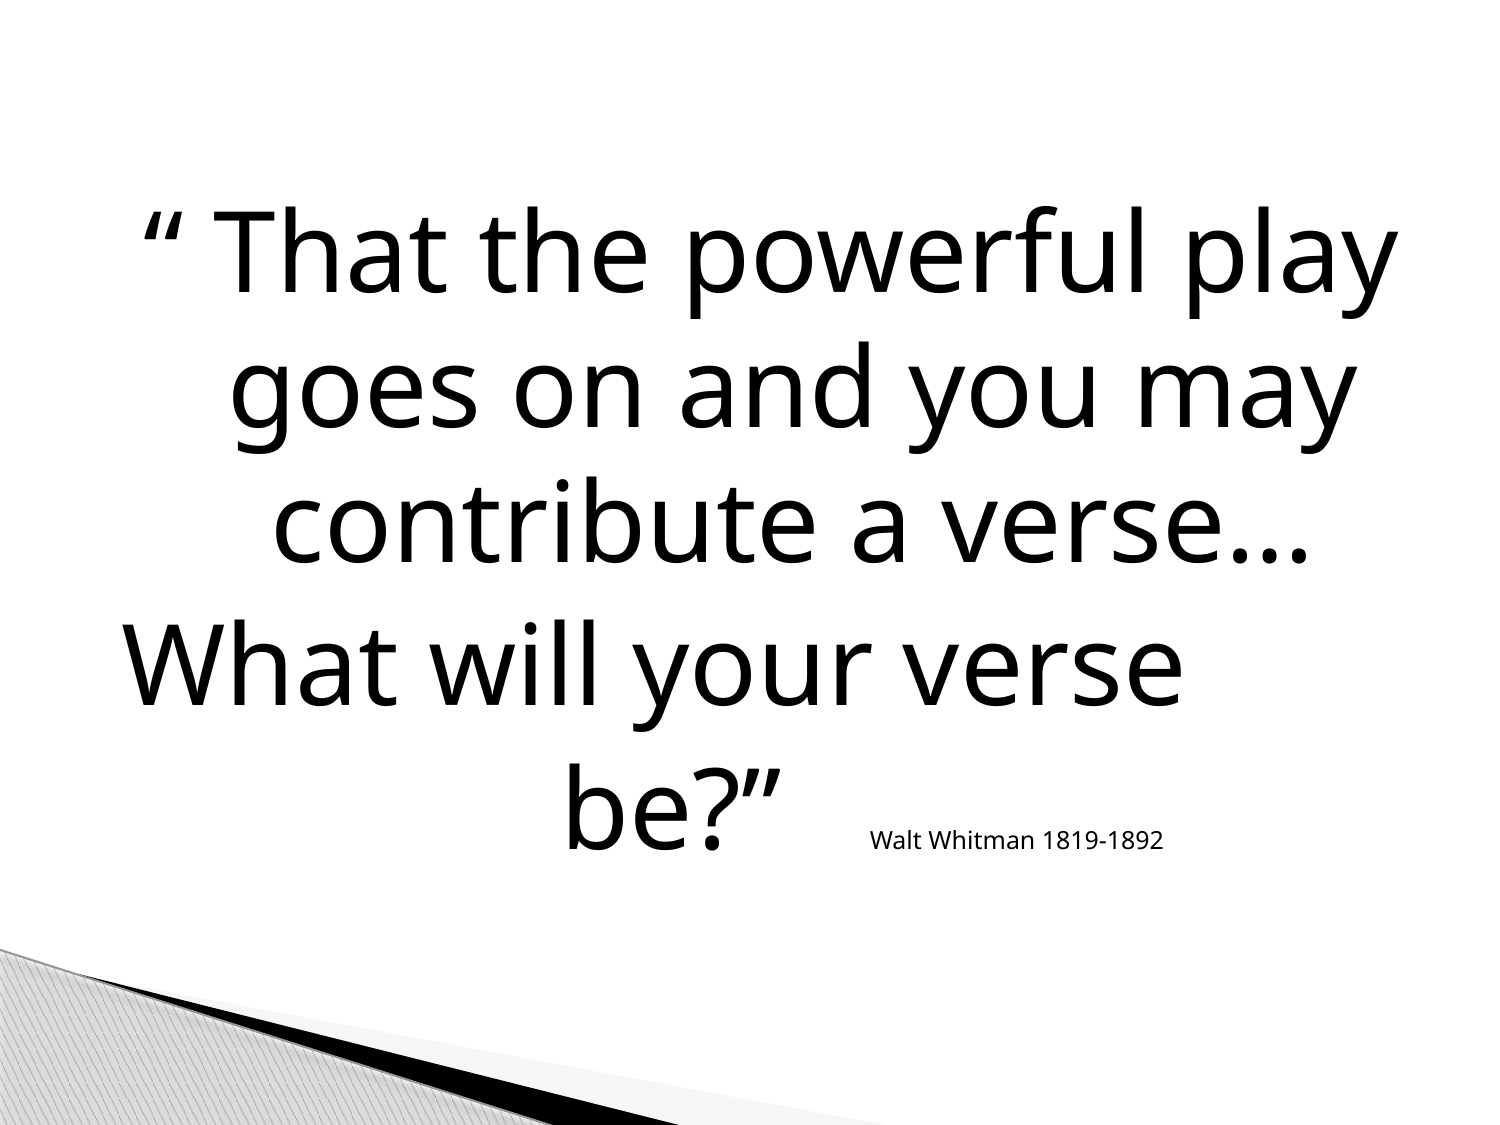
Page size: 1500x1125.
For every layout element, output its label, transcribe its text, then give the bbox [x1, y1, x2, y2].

list “ That the powerful play goes on and you may contribute a verse… What will your verse be?” Walt Whitman 1819-1892 [88, 172, 1438, 1075]
